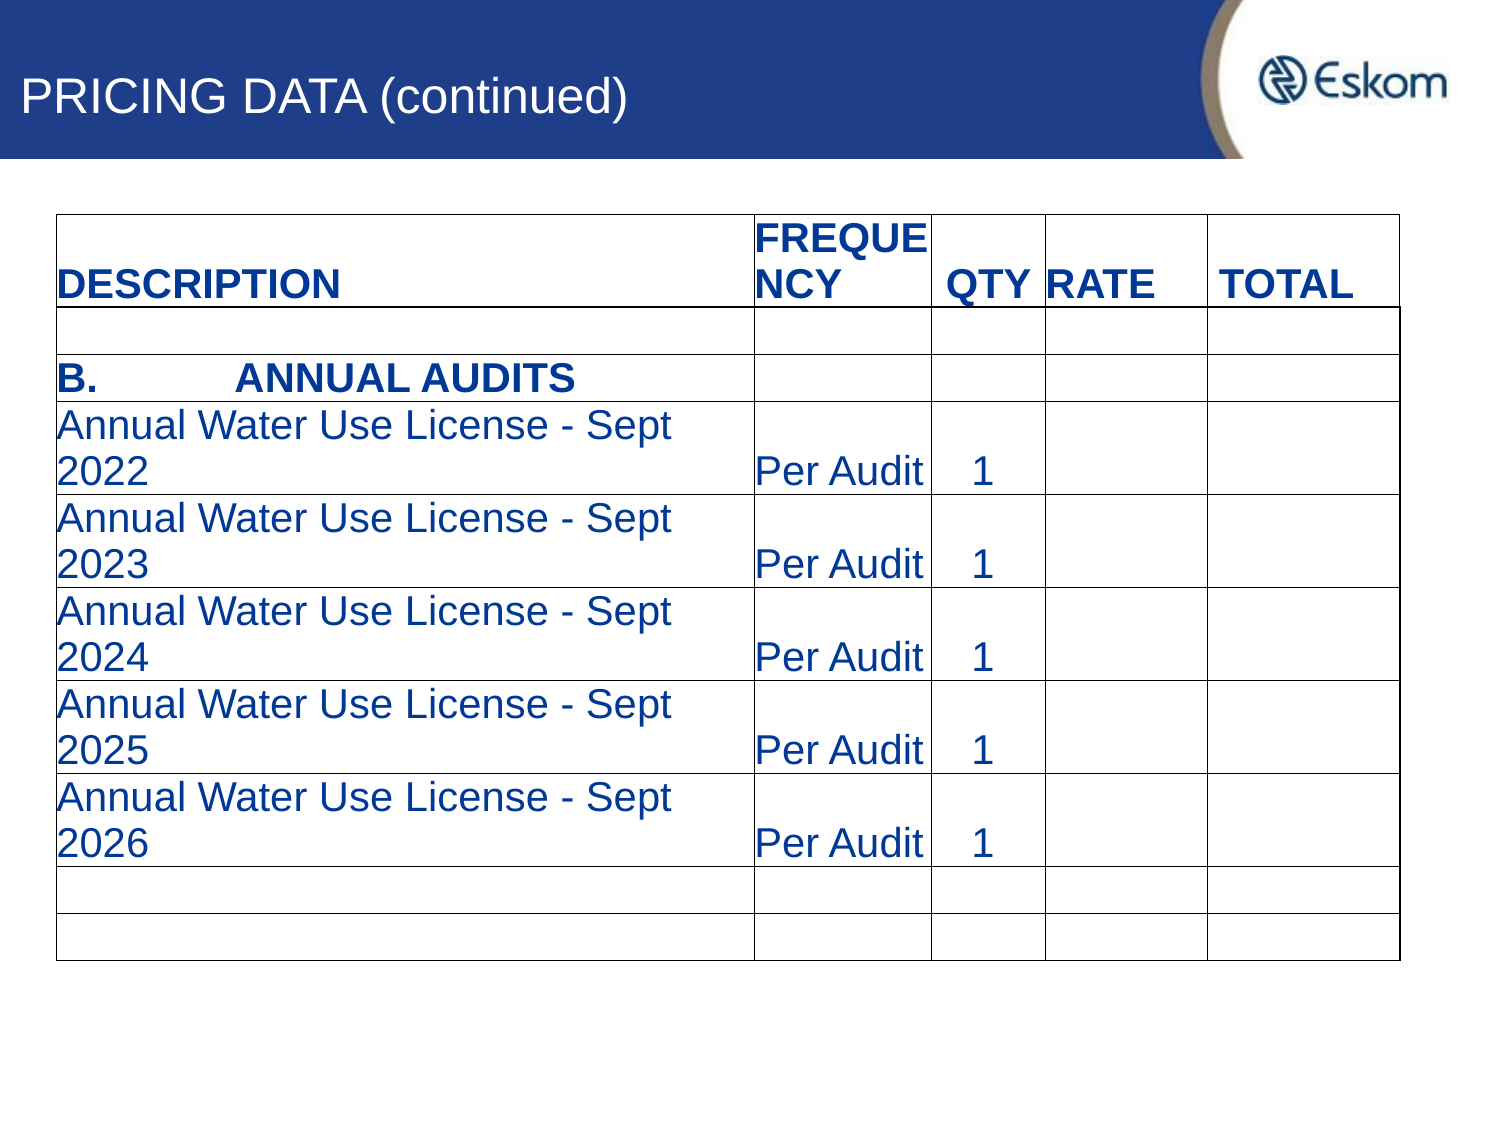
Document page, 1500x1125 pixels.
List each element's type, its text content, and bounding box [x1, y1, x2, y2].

picture [1257, 55, 1450, 105]
table_cell [755, 867, 931, 913]
table_cell [57, 308, 754, 354]
table_cell [1046, 914, 1207, 960]
table_cell Annual Water Use License - Sept 2024 [57, 588, 754, 680]
table_cell [1046, 774, 1207, 866]
table_header FREQUENCY [755, 215, 931, 306]
table_cell [1046, 867, 1207, 913]
table_cell [1208, 774, 1399, 866]
table_cell [57, 867, 754, 913]
table_cell Annual Water Use License - Sept 2022 [57, 402, 754, 494]
table_header TOTAL [1208, 215, 1399, 306]
table_cell Per Audit [755, 588, 931, 680]
table_cell [755, 914, 931, 960]
table_cell [1208, 867, 1399, 913]
table_cell Per Audit [755, 495, 931, 587]
table_cell [1046, 681, 1207, 773]
table_cell [755, 308, 931, 354]
table_cell Per Audit [755, 774, 931, 866]
table_cell Annual Water Use License - Sept 2026 [57, 774, 754, 866]
table_cell [932, 914, 1045, 960]
table_header DESCRIPTION [57, 215, 754, 306]
table_cell [1208, 402, 1399, 494]
table_cell [1046, 308, 1207, 354]
table_cell [1208, 914, 1399, 960]
table_cell [1046, 495, 1207, 587]
table_cell [1208, 308, 1399, 354]
table_header RATE [1046, 215, 1207, 306]
table_cell [1208, 355, 1399, 401]
title PRICING DATA (continued) [20, 62, 1169, 125]
table_cell Per Audit [755, 681, 931, 773]
table_cell 1 [932, 402, 1045, 494]
table_cell Annual Water Use License - Sept 2023 [57, 495, 754, 587]
table_cell [1208, 588, 1399, 680]
table_cell [1208, 681, 1399, 773]
table_cell [932, 867, 1045, 913]
table_cell [932, 355, 1045, 401]
table_cell B. ANNUAL AUDITS [57, 355, 754, 401]
table_header QTY [932, 215, 1045, 306]
table_cell [57, 914, 754, 960]
table_cell Annual Water Use License - Sept 2025 [57, 681, 754, 773]
table_cell 1 [932, 588, 1045, 680]
table_cell [1208, 495, 1399, 587]
table_cell [1046, 402, 1207, 494]
table_cell [1046, 588, 1207, 680]
table_cell [755, 355, 931, 401]
picture [0, 0, 1246, 159]
table_cell Per Audit [755, 402, 931, 494]
table_cell 1 [932, 681, 1045, 773]
table_cell [932, 308, 1045, 354]
table_cell 1 [932, 495, 1045, 587]
table_cell 1 [932, 774, 1045, 866]
table_cell [1046, 355, 1207, 401]
